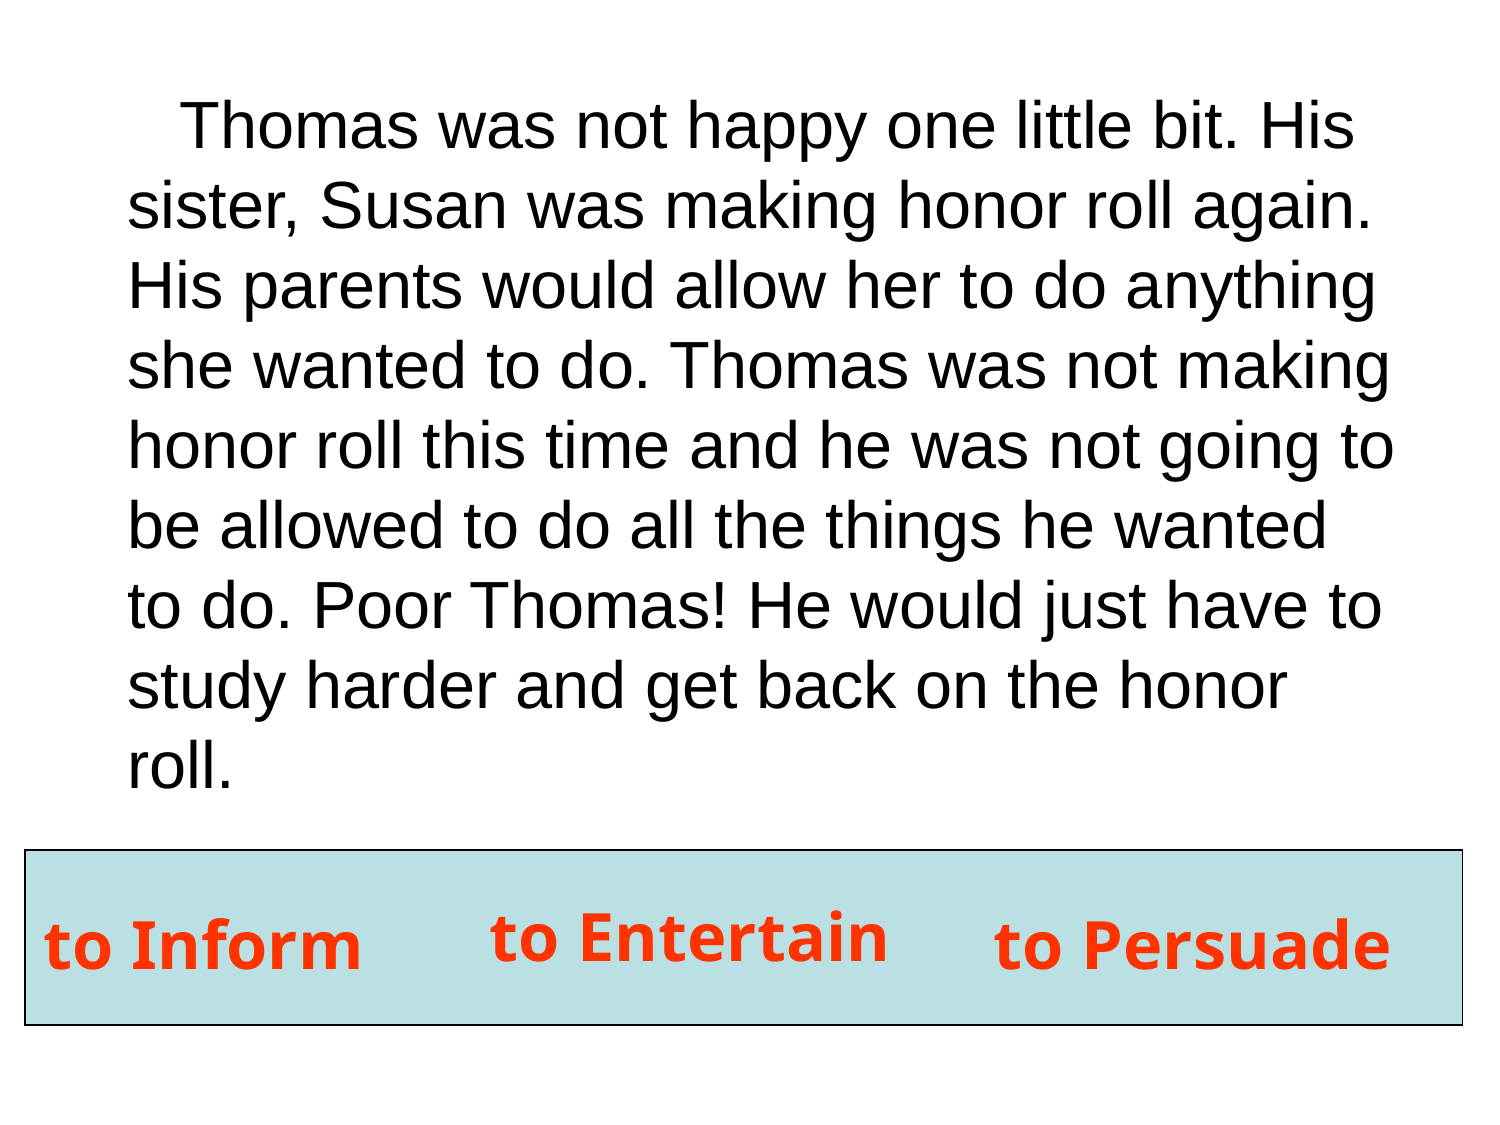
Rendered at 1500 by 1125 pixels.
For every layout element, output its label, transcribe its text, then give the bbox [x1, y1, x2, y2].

text_box Thomas was not happy one little bit. His sister, Susan was making honor roll again. His parents would allow her to do anything she wanted to do. Thomas was not making honor roll this time and he was not going to be allowed to do all the things he wanted to do. Poor Thomas! He would just have to study harder and get back on the honor roll. [112, 74, 1413, 810]
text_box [0, 849, 1463, 1026]
